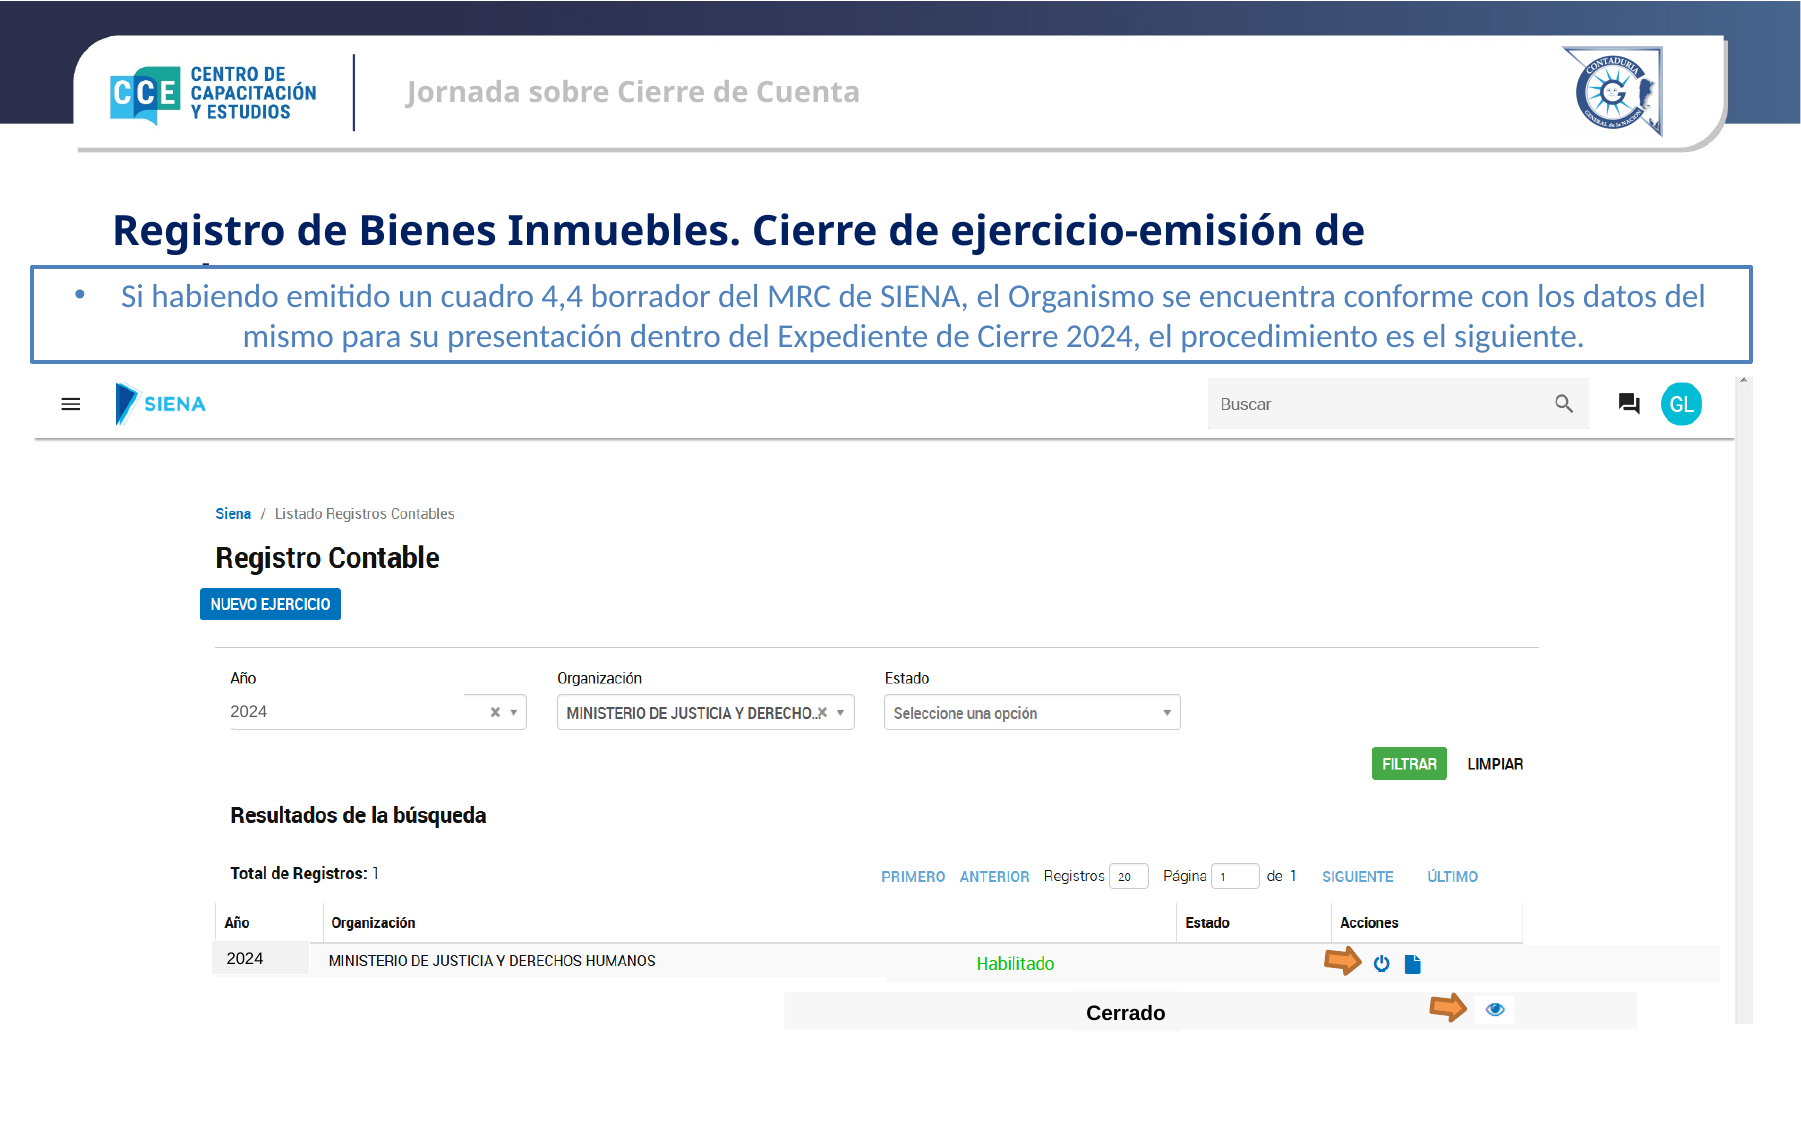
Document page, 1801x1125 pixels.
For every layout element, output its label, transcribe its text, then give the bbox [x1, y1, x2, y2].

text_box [33, 377, 1754, 1024]
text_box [784, 991, 1638, 1029]
text_box Registro de Bienes Inmuebles. Cierre de ejercicio-emisión de cuadro 4,4 [97, 196, 1480, 265]
text_box Si habiendo emitido un cuadro 4,4 borrador del MRC de SIENA, el Organismo se encuentra conforme con los datos del mismo para su presentación dentro del Expediente de Cierre 2024, el procedimiento es el siguiente. [30, 265, 1753, 364]
picture [0, 1, 1801, 156]
